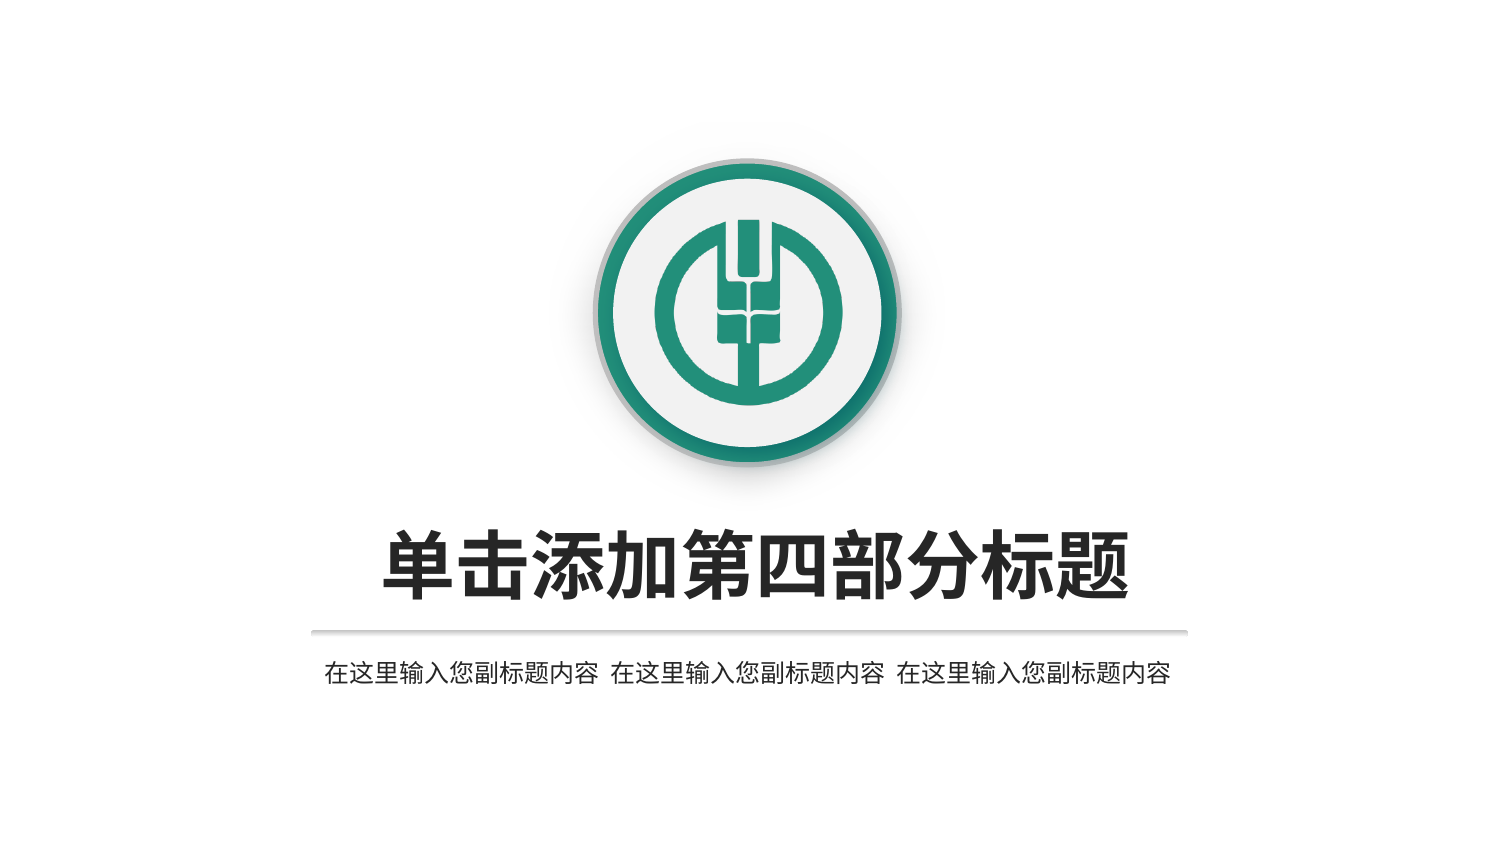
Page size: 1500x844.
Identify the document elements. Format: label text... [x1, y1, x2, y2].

picture [608, 200, 869, 419]
text_box 单击添加第四部分标题 [265, 512, 1246, 614]
text_box 在这里输入您副标题内容 在这里输入您副标题内容 在这里输入您副标题内容 [283, 651, 1214, 694]
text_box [543, 109, 952, 517]
text_box [311, 629, 1188, 638]
